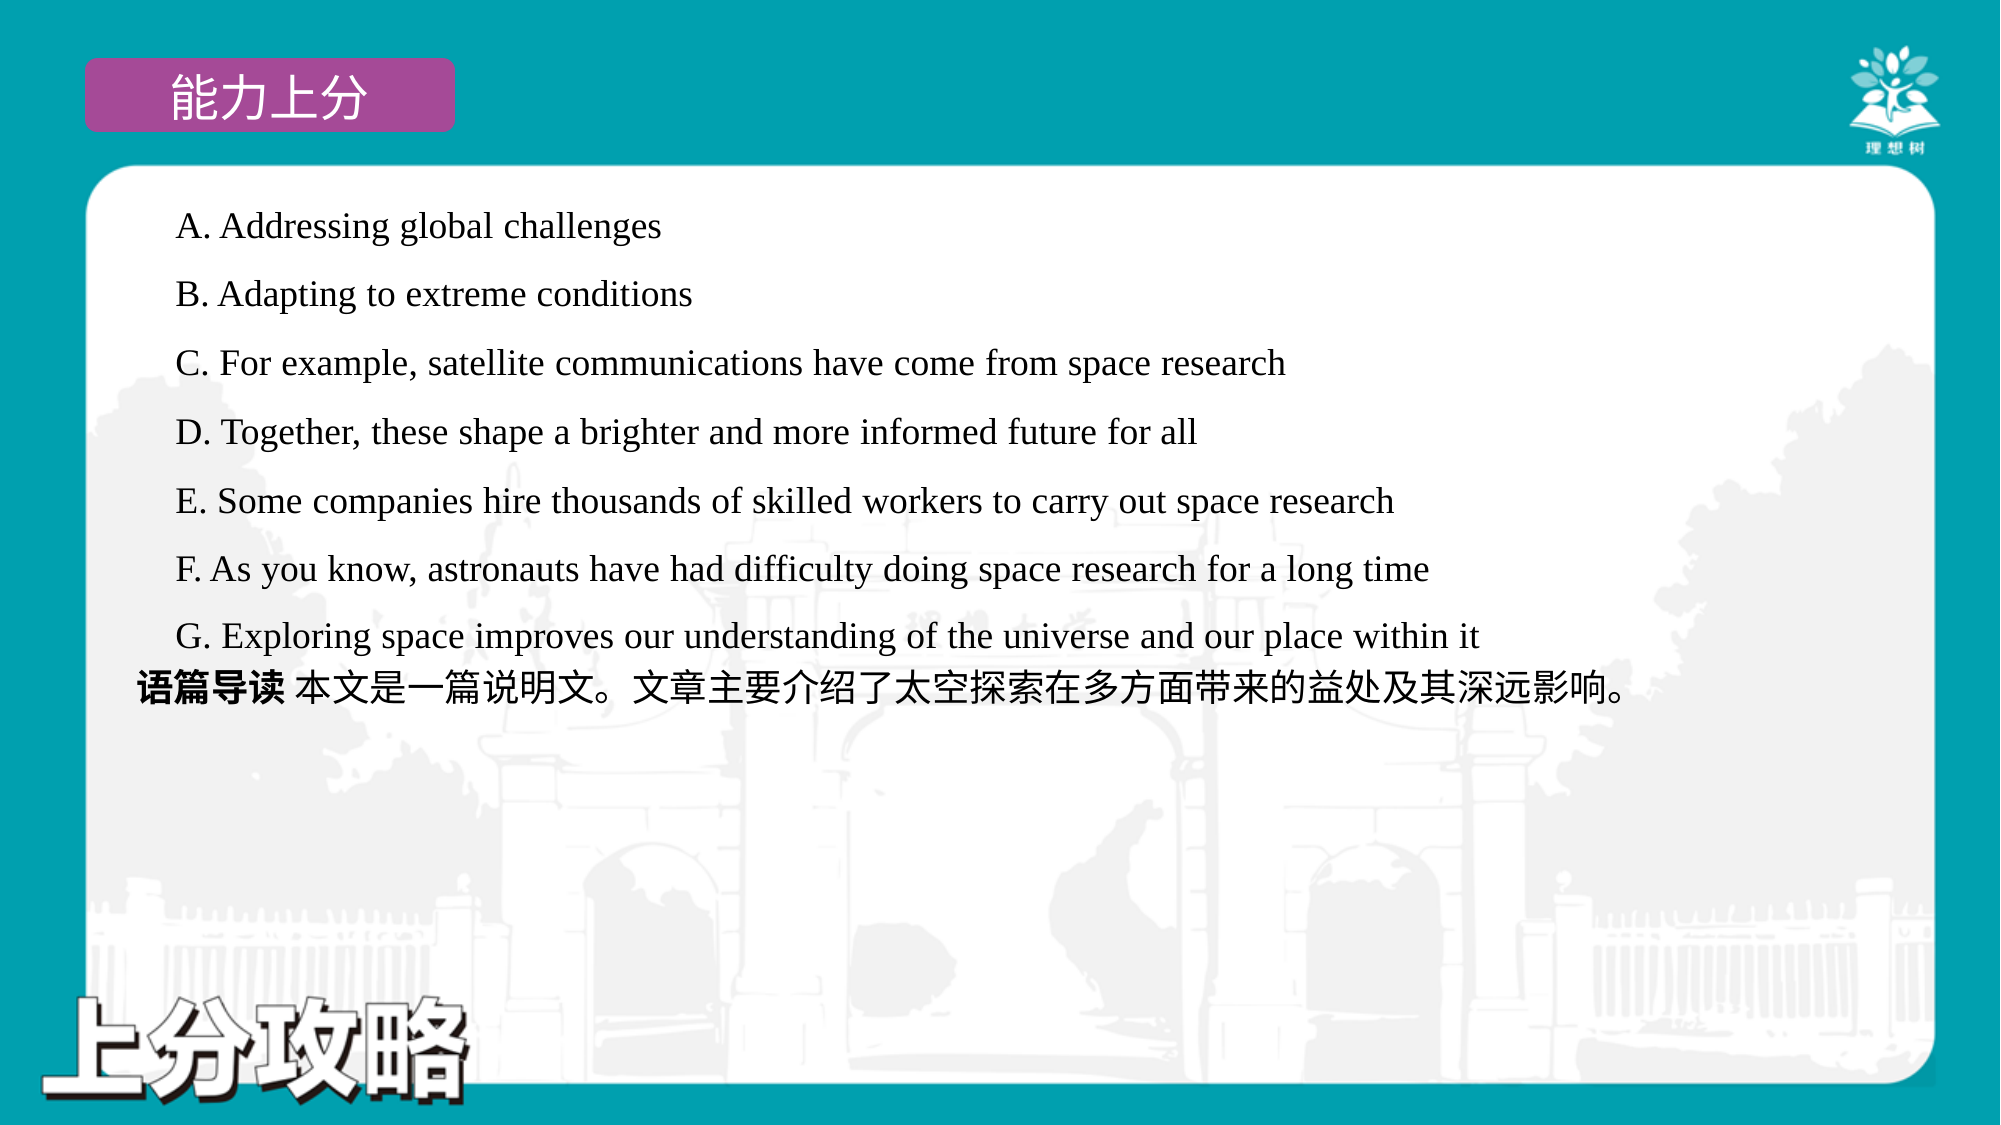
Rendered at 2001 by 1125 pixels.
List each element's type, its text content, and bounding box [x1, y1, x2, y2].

picture [0, 0, 2000, 1125]
text_box 语篇导读 本文是一篇说明文。文章主要介绍了太空探索在多方面带来的益处及其深远影响。 [136, 642, 1865, 702]
text_box A. Addressing global challenges B. Adapting to extreme conditions C. For example, satellite communications have come from space research D. Together, these shape a brighter and more informed future for all E. Some companies hire thousands of skilled workers to carry out space research F. As you know, astronauts have had difficulty doing space research for a long time G. Exploring space improves our understanding of the universe and our place within it#7 [136, 176, 1865, 642]
